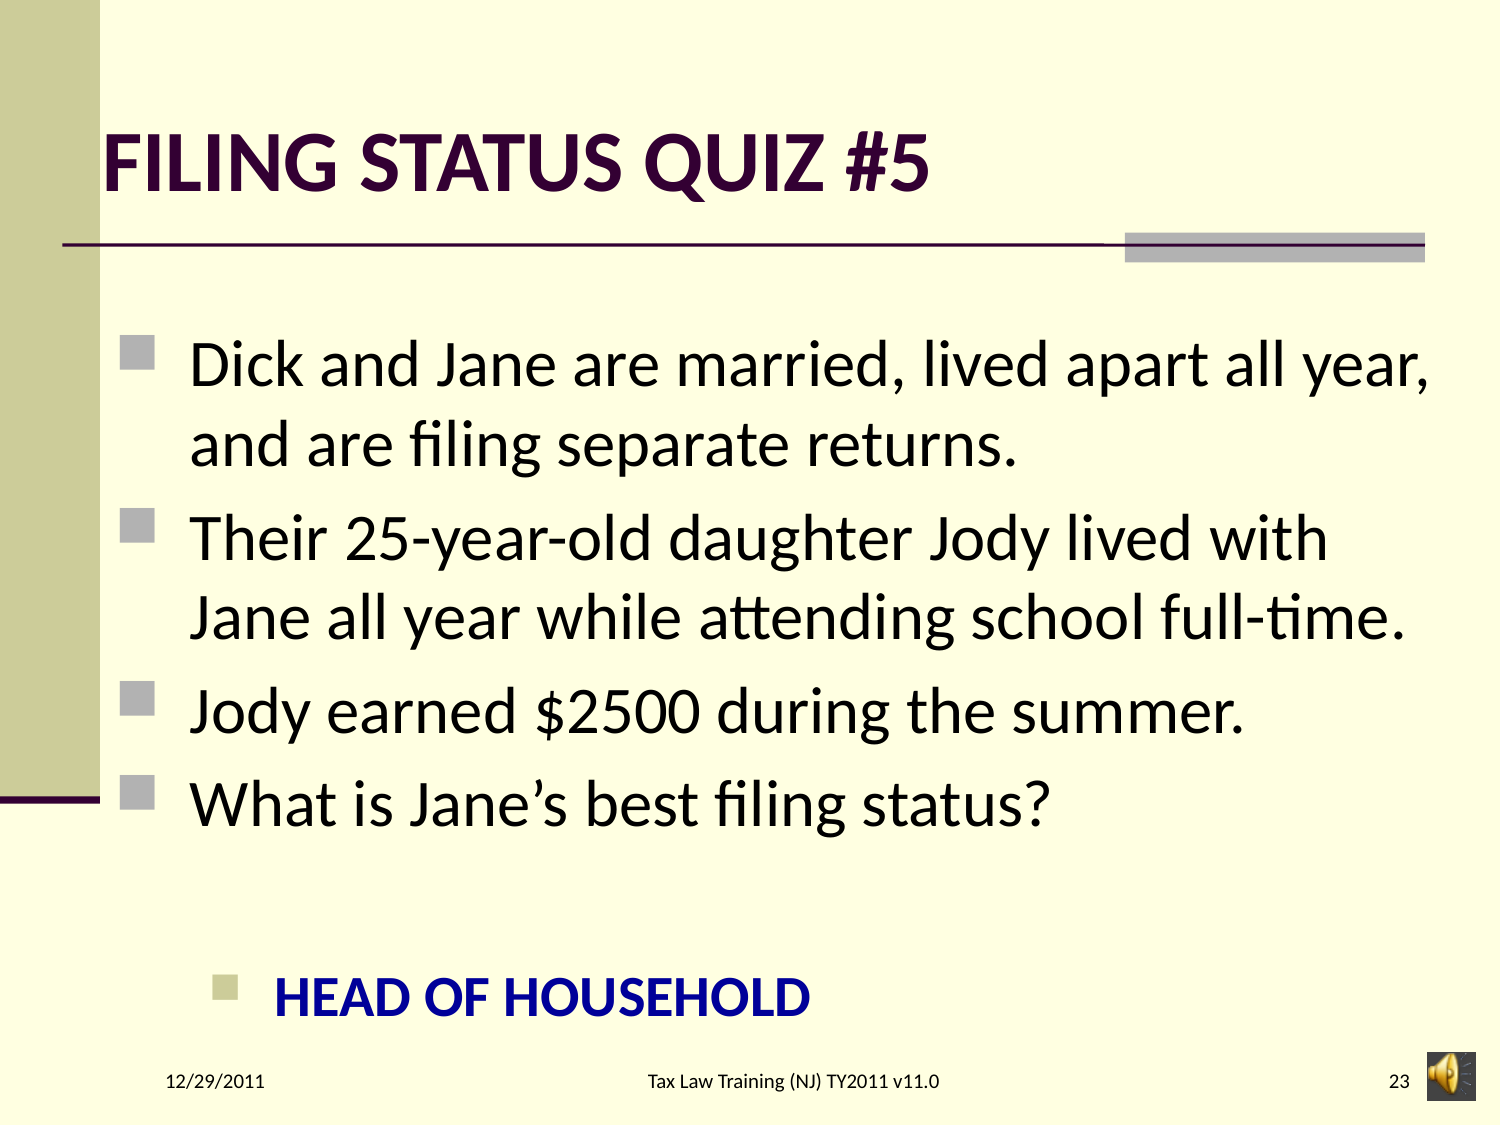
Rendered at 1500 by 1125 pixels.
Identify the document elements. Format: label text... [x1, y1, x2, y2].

slide_number 23 [1112, 1049, 1426, 1101]
title FILING STATUS QUIZ #5 [87, 75, 1438, 238]
list Dick and Jane are married, lived apart all year, and are filing separate returns. Their 25-year-old daughter Jody lived with Jane all year while attending school full-time. Jody earned $2500 during the summer. What is Jane’s best filing status? HEAD OF HOUSEHOLD [99, 312, 1450, 988]
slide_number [149, 1050, 476, 1101]
footer Tax Law Training (NJ) TY2011 v11.0 [549, 1049, 1038, 1101]
picture [1426, 1051, 1477, 1102]
